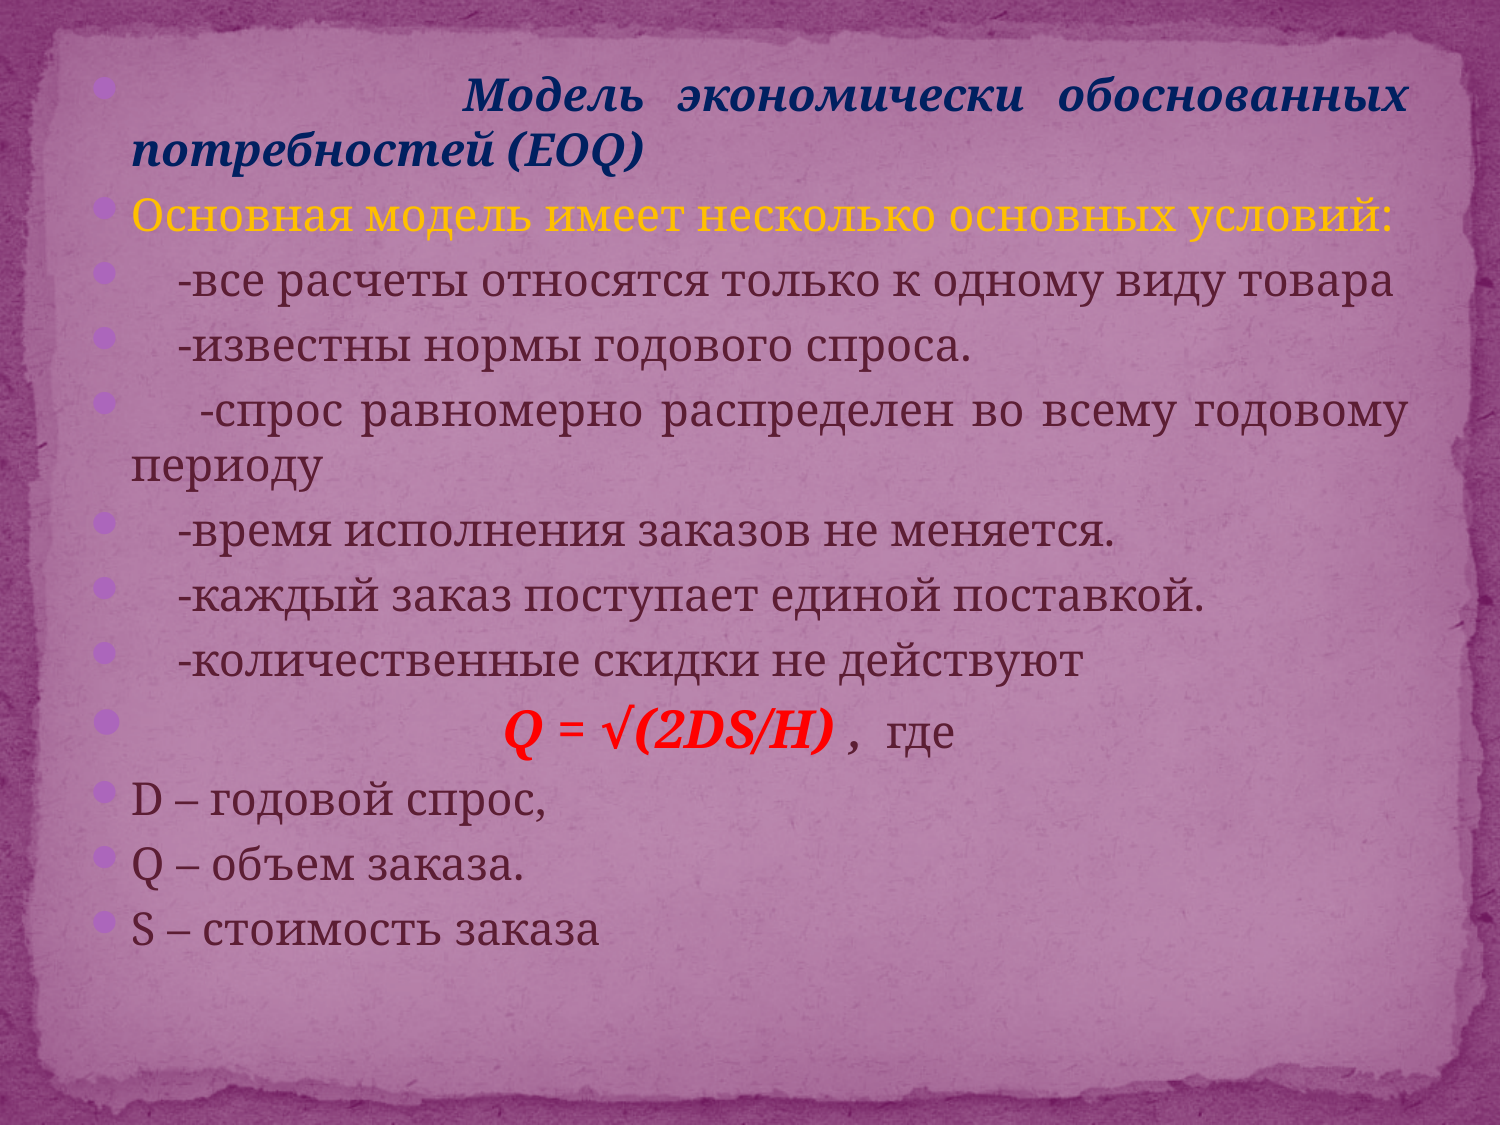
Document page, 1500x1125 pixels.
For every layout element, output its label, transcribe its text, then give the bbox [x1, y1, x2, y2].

list Модель экономически обоснованных потребностей (EOQ) Основная модель имеет несколько основных условий: -все расчеты относятся только к одному виду товара -известны нормы годового спроса. -спрос равномерно распределен во всему годовому периоду -время исполнения заказов не меняется. -каждый заказ поступает единой поставкой. -количественные скидки не действуют Q = √(2DS/Н) , где D – годовой спрос, Q – объем заказа. S – стоимость заказа [74, 58, 1426, 1001]
